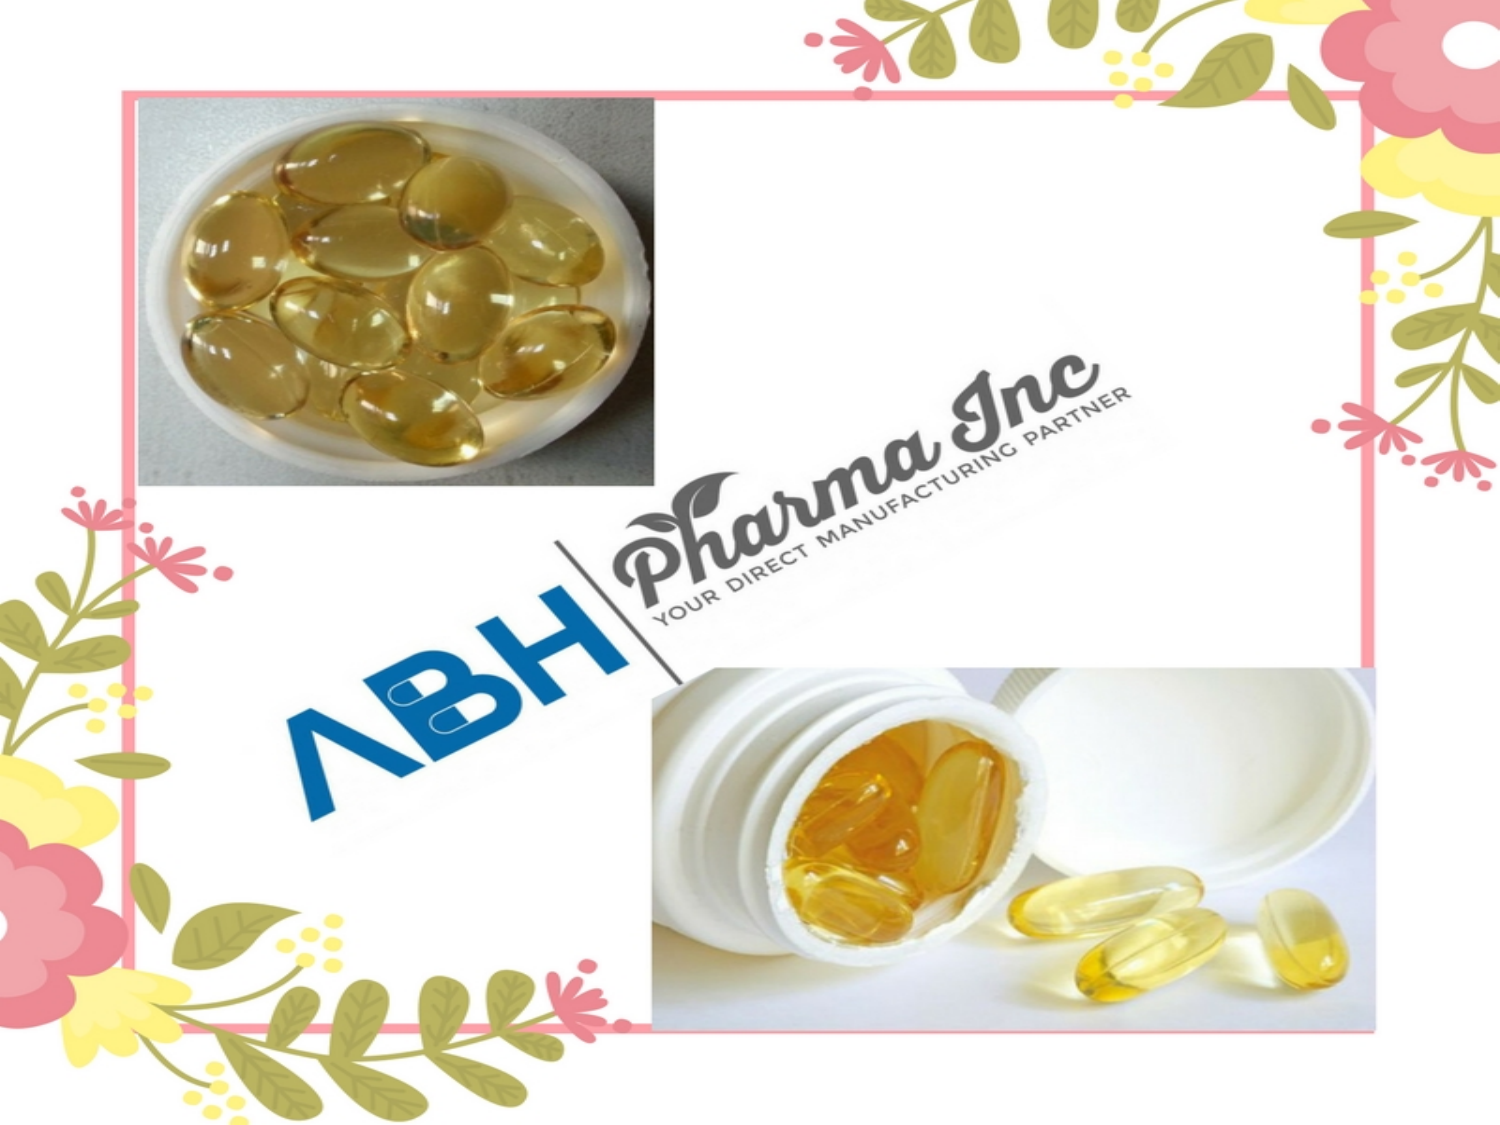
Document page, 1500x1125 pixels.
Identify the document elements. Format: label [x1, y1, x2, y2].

list [0, 0, 1500, 1125]
